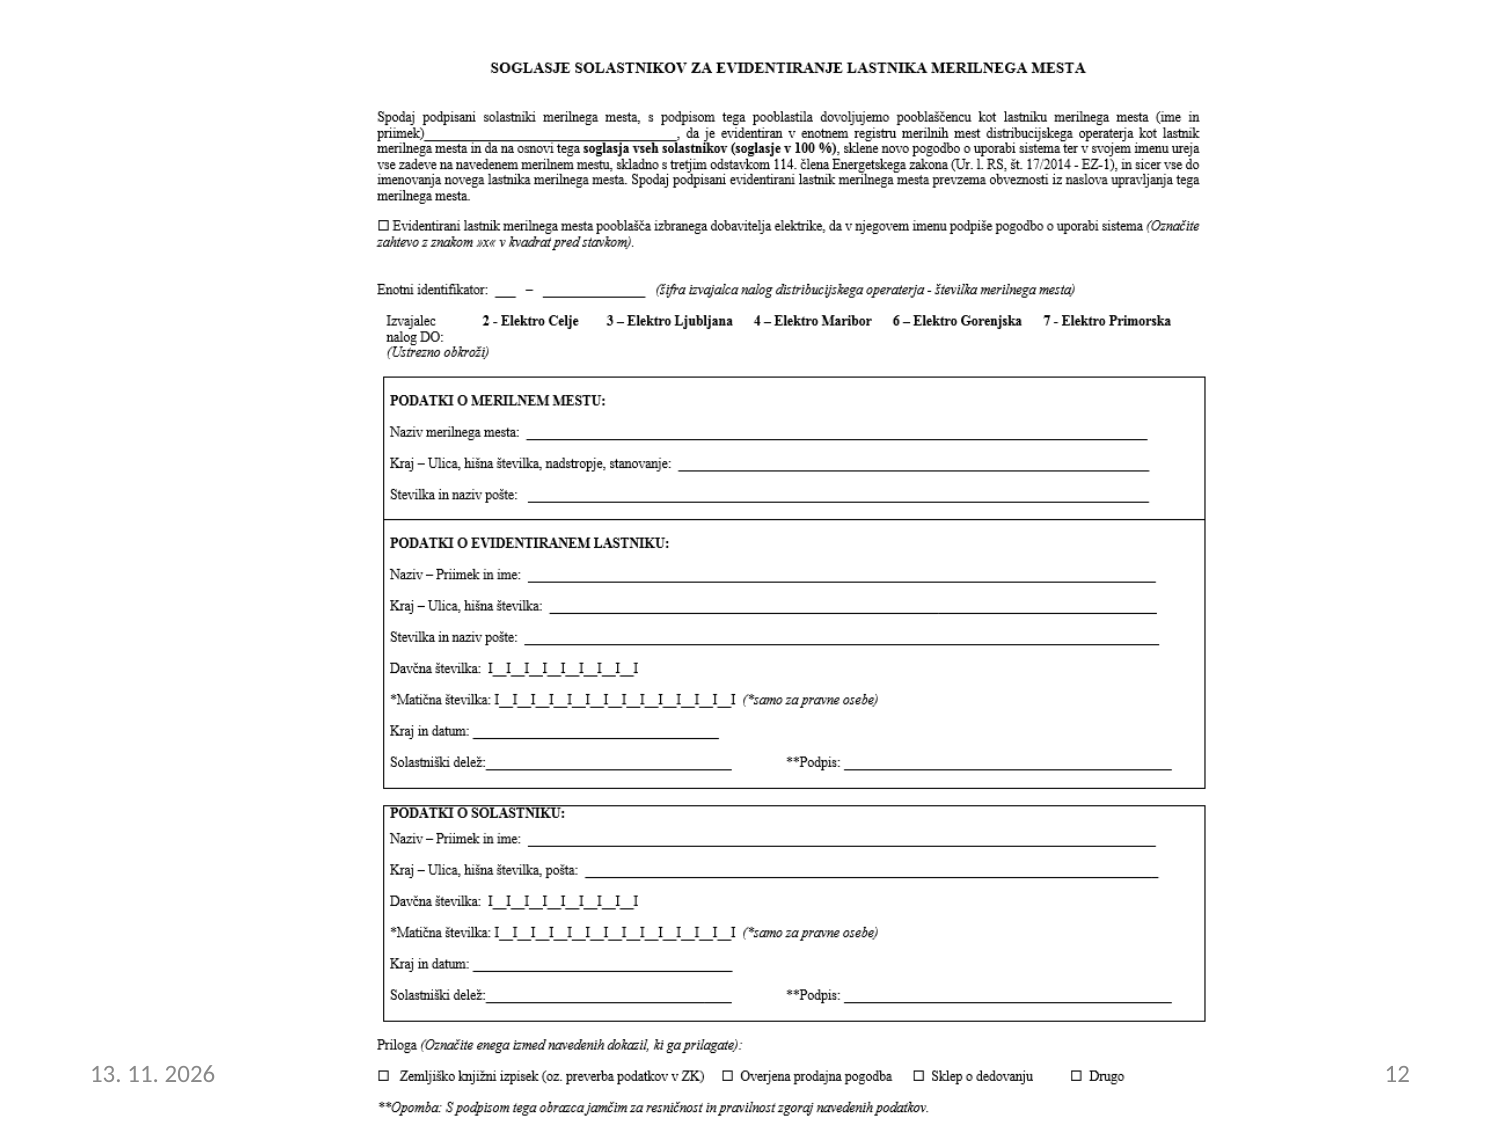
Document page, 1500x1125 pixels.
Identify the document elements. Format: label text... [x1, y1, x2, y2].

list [359, 58, 1223, 1125]
slide_number 12 [1227, 1042, 1425, 1103]
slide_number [75, 1042, 354, 1103]
